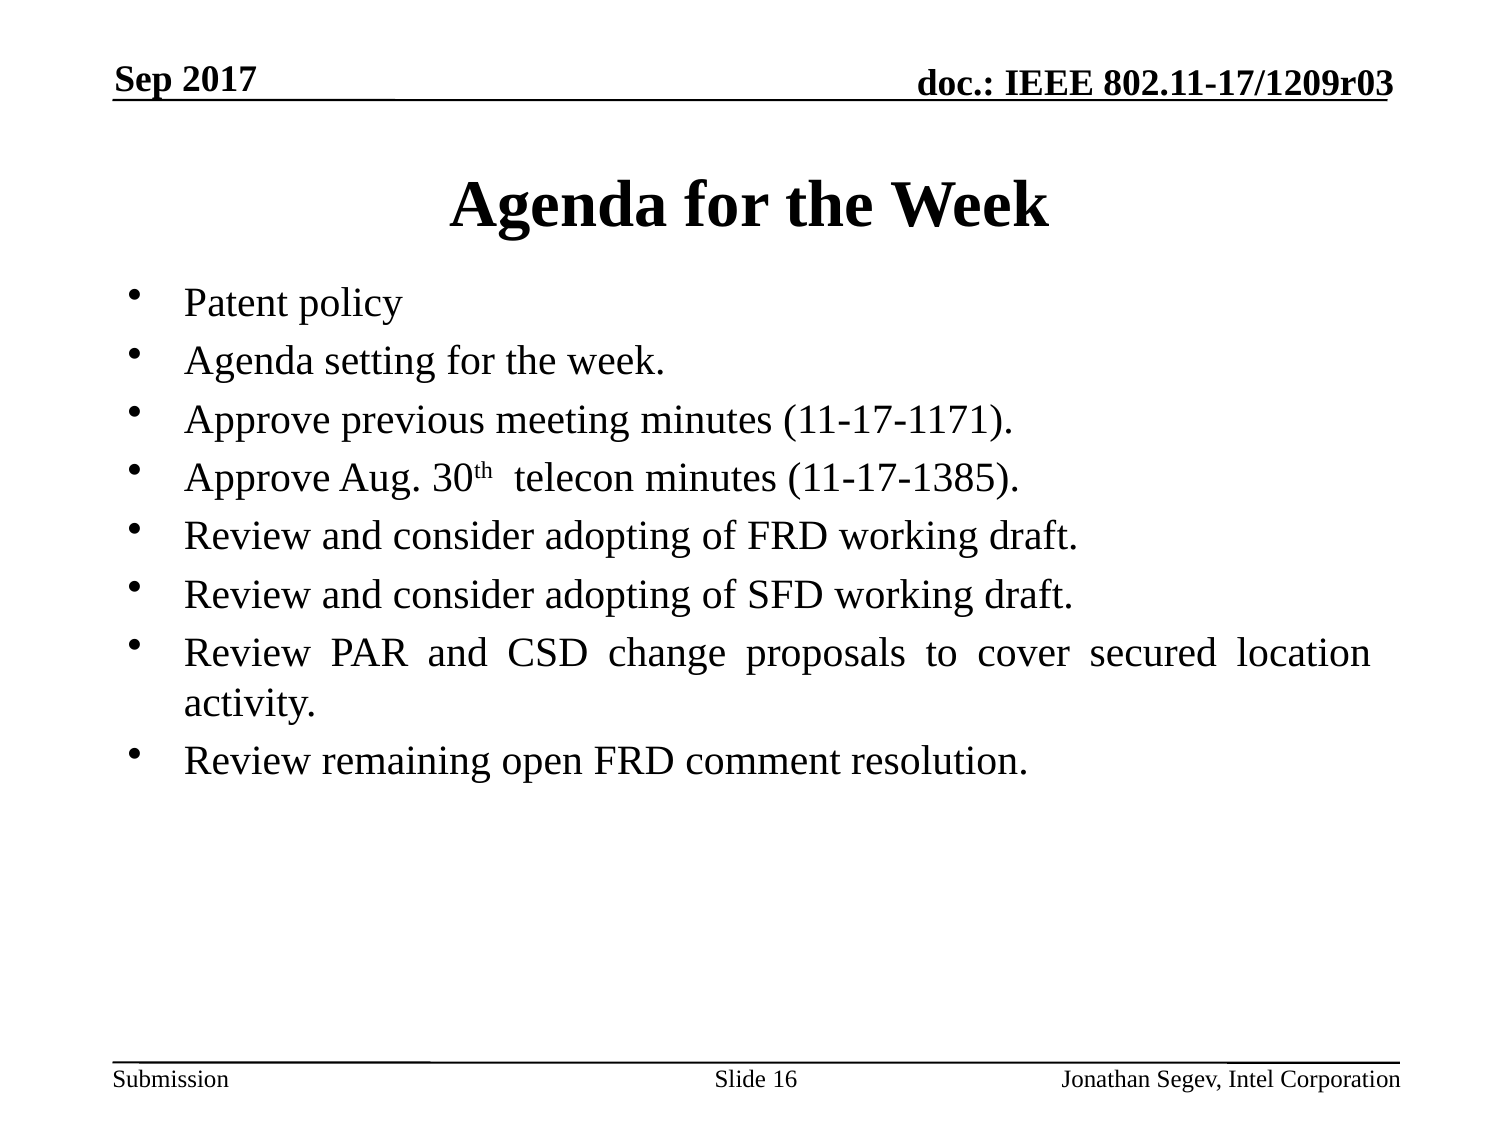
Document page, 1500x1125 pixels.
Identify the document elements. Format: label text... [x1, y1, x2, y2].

list Patent policy Agenda setting for the week. Approve previous meeting minutes (11-17-1171). Approve Aug. 30th telecon minutes (11-17-1385). Review and consider adopting of FRD working draft. Review and consider adopting of SFD working draft. Review PAR and CSD change proposals to cover secured location activity. Review remaining open FRD comment resolution. [112, 266, 1388, 1000]
slide_number Slide 16 [712, 1061, 800, 1123]
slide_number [114, 54, 423, 100]
title Agenda for the Week [112, 112, 1388, 266]
footer Jonathan Segev, Intel Corporation [878, 1061, 1402, 1093]
